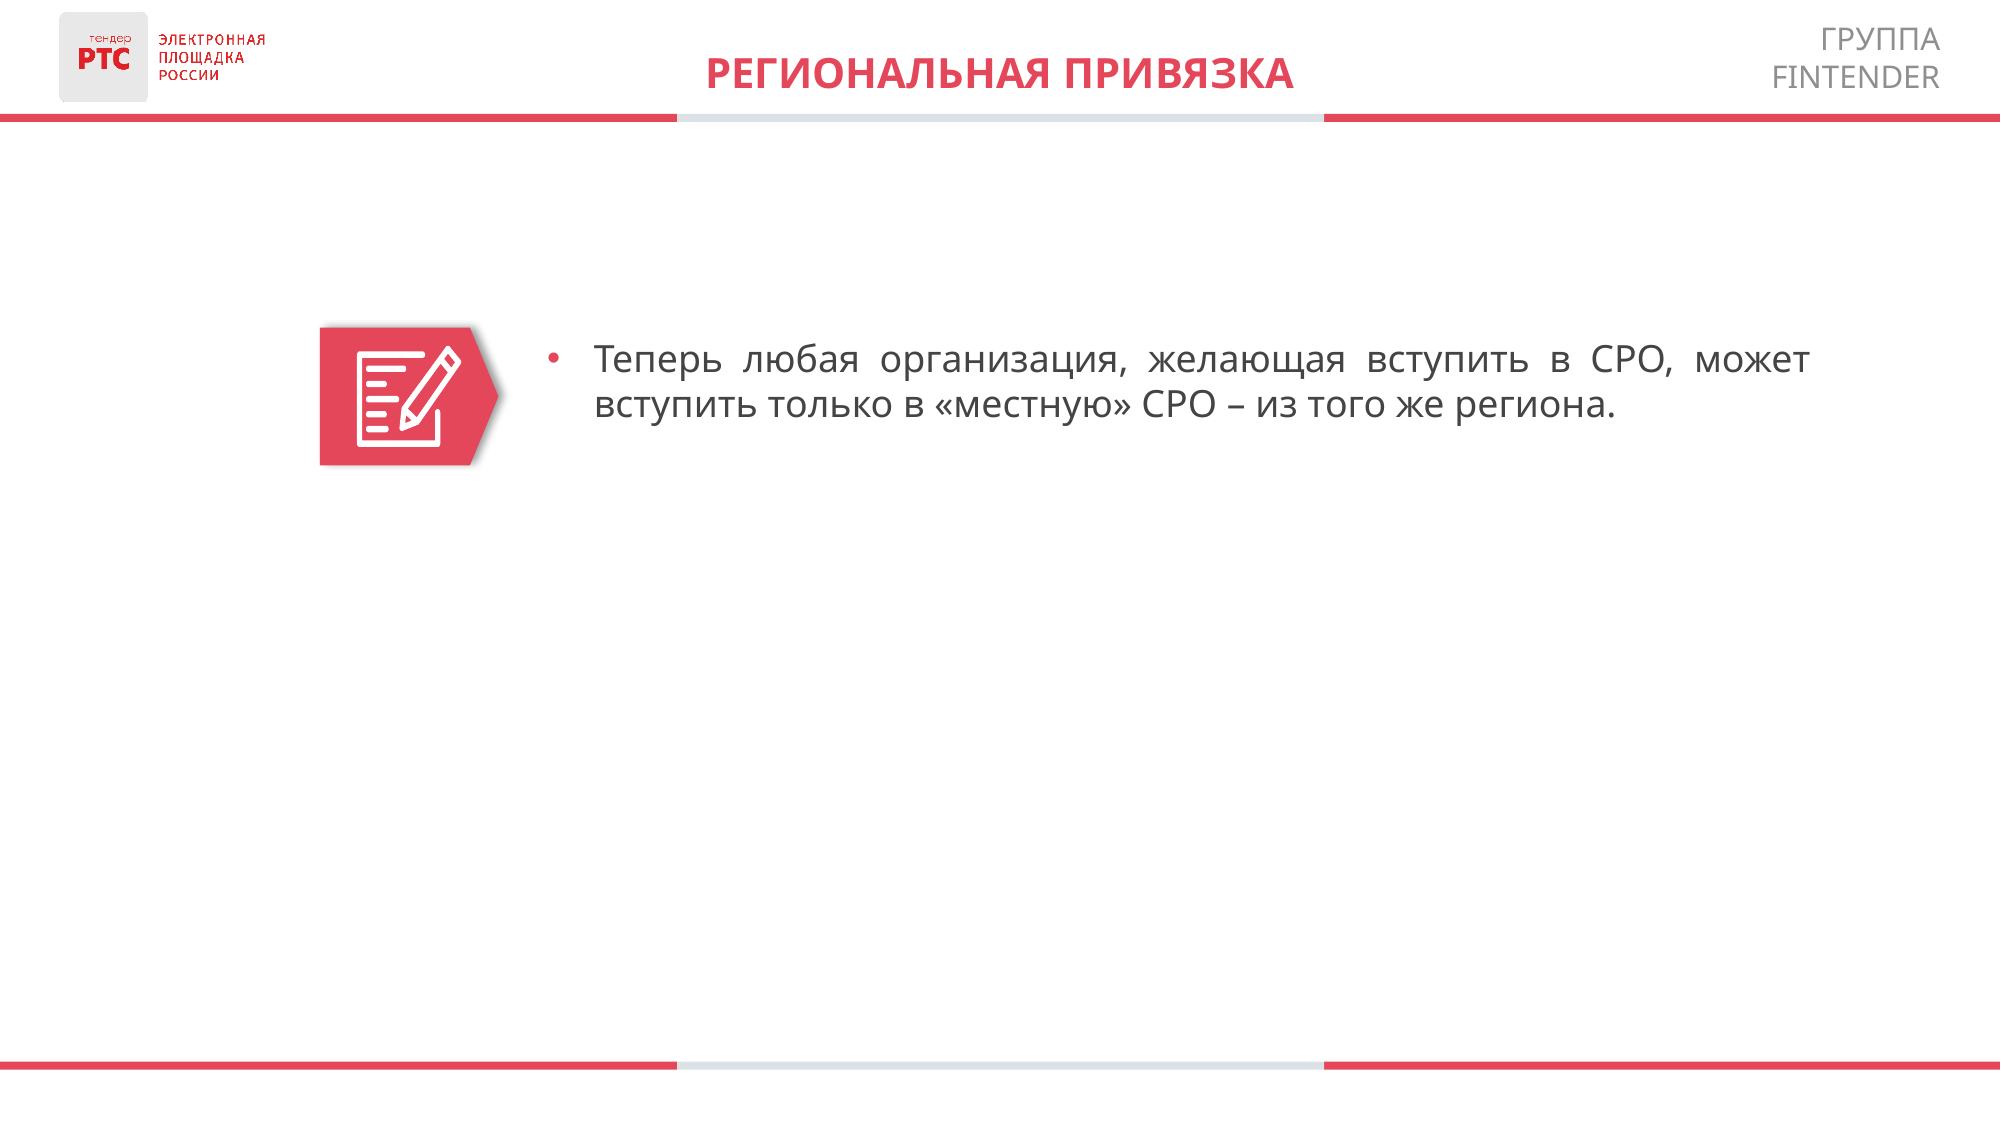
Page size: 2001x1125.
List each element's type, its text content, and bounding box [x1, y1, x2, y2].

text_box [319, 327, 499, 466]
text_box Теперь любая организация, желающая вступить в СРО, может вступить только в «местную» СРО – из того же региона. [532, 327, 1827, 433]
text_box [356, 351, 441, 447]
picture [59, 12, 265, 102]
title Региональная привязка [321, 18, 1678, 133]
text_box [399, 345, 462, 431]
